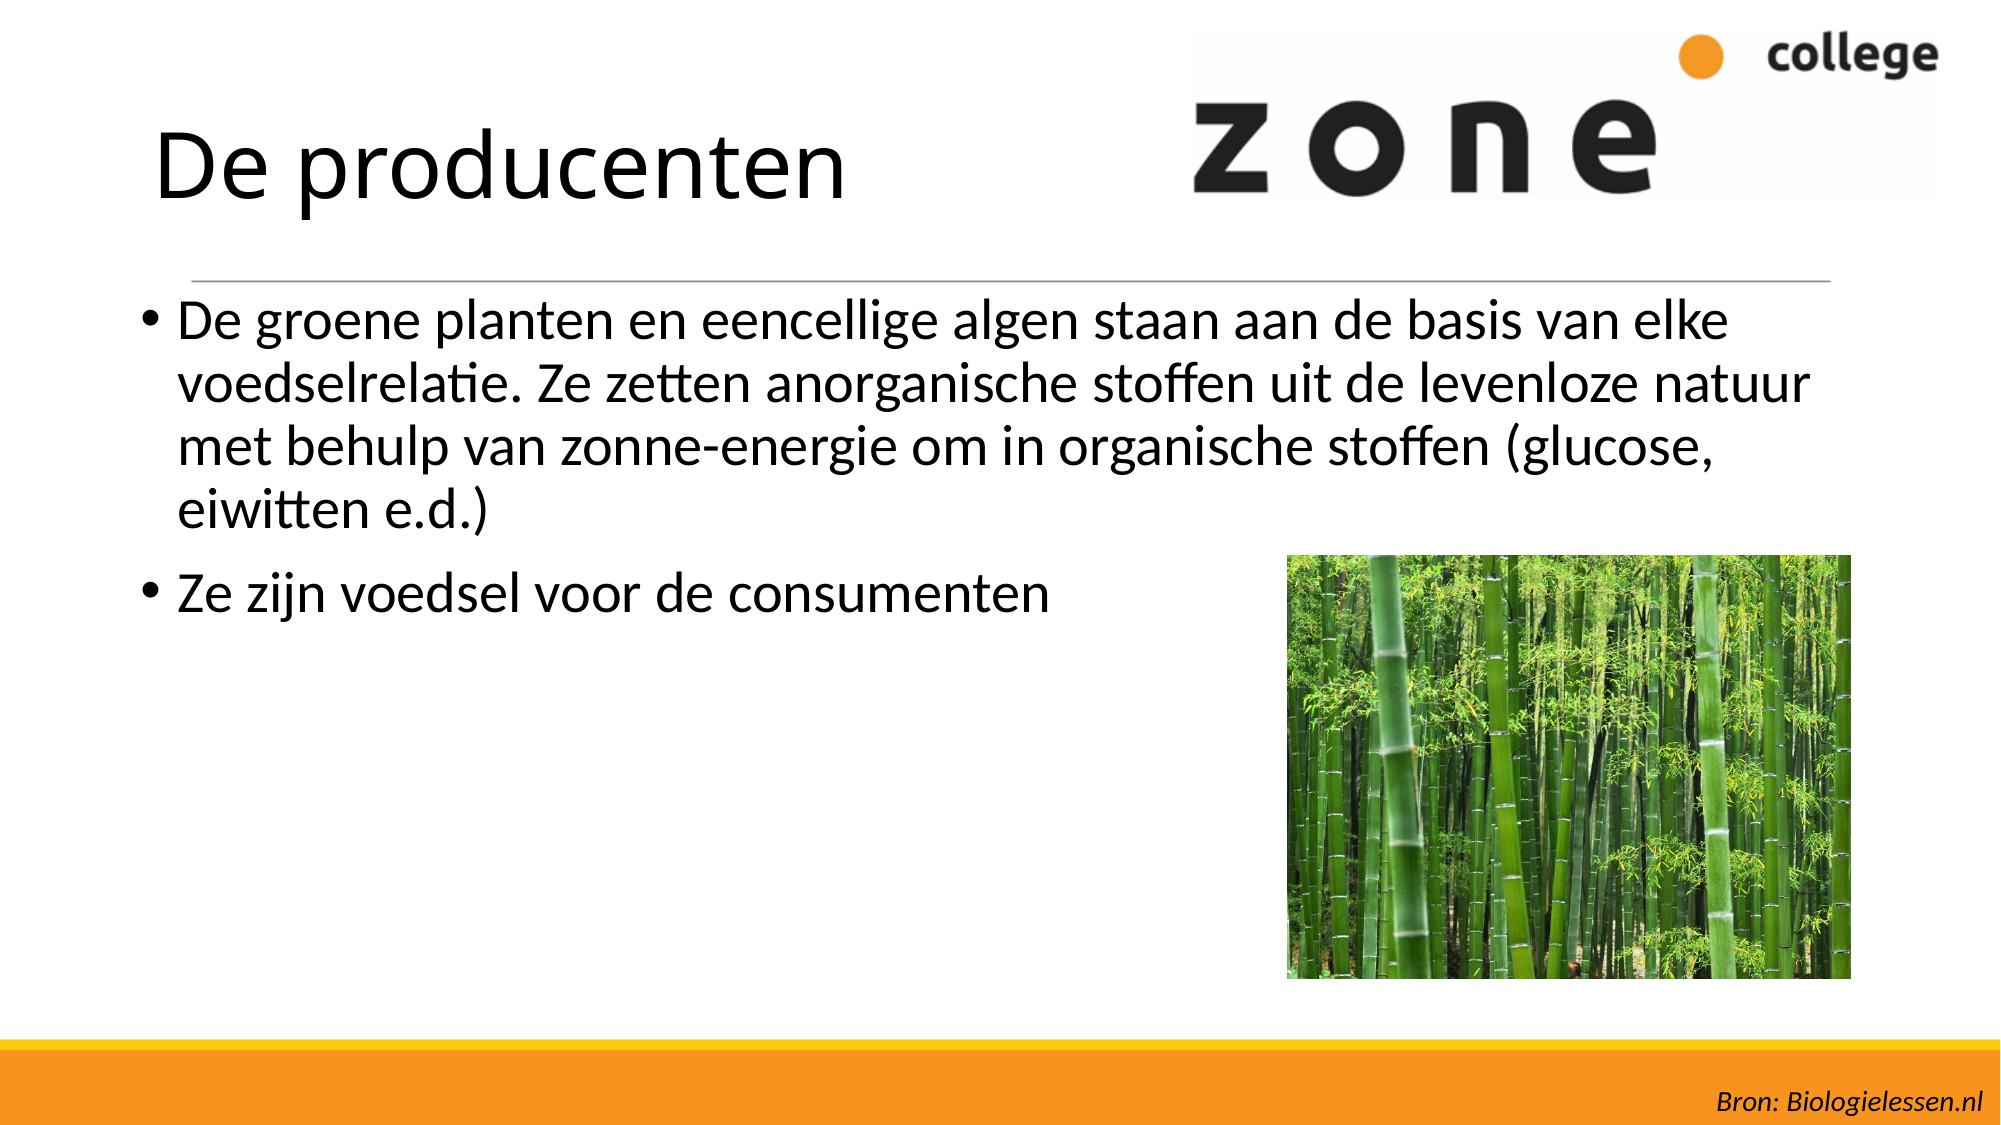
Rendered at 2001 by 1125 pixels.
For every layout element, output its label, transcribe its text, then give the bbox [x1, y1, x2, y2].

title De producenten [137, 59, 1863, 278]
picture [0, 0, 2001, 1125]
list De groene planten en eencellige algen staan aan de basis van elke voedselrelatie. Ze zetten anorganische stoffen uit de levenloze natuur met behulp van zonne-energie om in organische stoffen (glucose, eiwitten e.d.) Ze zijn voedsel voor de consumenten [125, 281, 1851, 996]
text_box Bron: Biologielessen.nl [1701, 1074, 1999, 1125]
